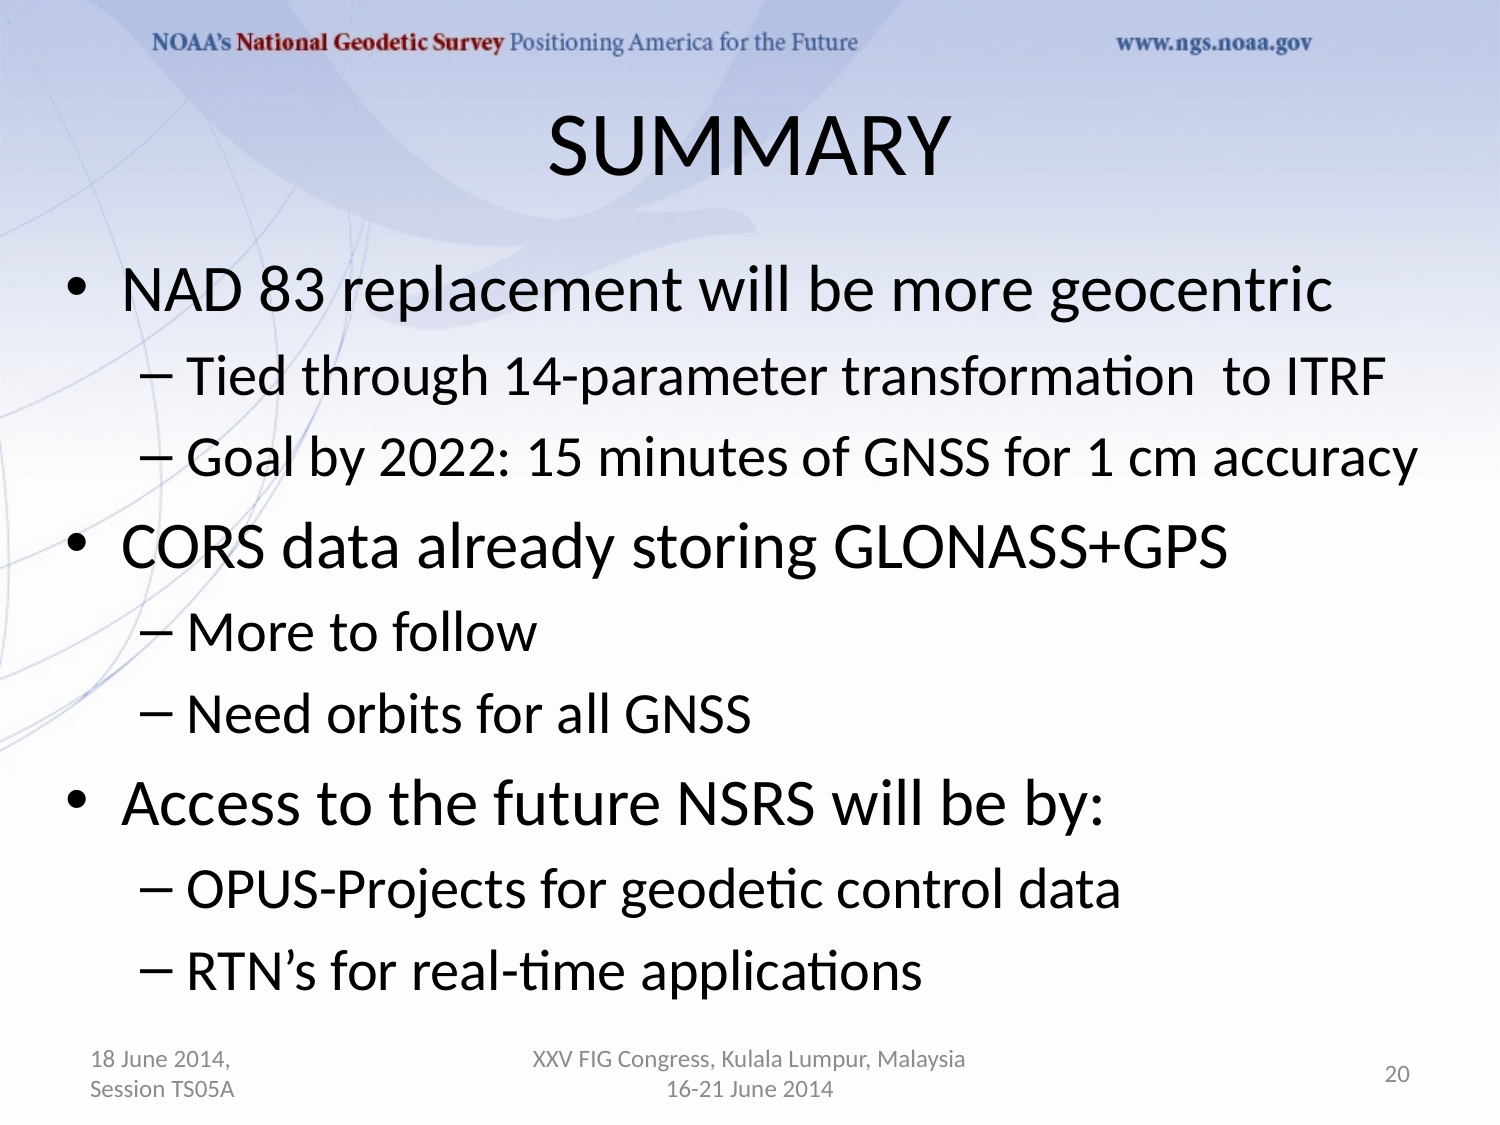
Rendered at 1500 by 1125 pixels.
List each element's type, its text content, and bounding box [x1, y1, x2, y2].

list NAD 83 replacement will be more geocentric Tied through 14-parameter transformation to ITRF Goal by 2022: 15 minutes of GNSS for 1 cm accuracy CORS data already storing GLONASS+GPS More to follow Need orbits for all GNSS Access to the future NSRS will be by: OPUS-Projects for geodetic control data RTN’s for real-time applications [49, 237, 1451, 981]
footer XXV FIG Congress, Kulala Lumpur, Malaysia 16-21 June 2014 [512, 1042, 988, 1103]
slide_number 20 [1074, 1042, 1425, 1103]
picture [0, 0, 1500, 1125]
title SUMMARY [74, 44, 1426, 233]
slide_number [75, 1042, 425, 1103]
